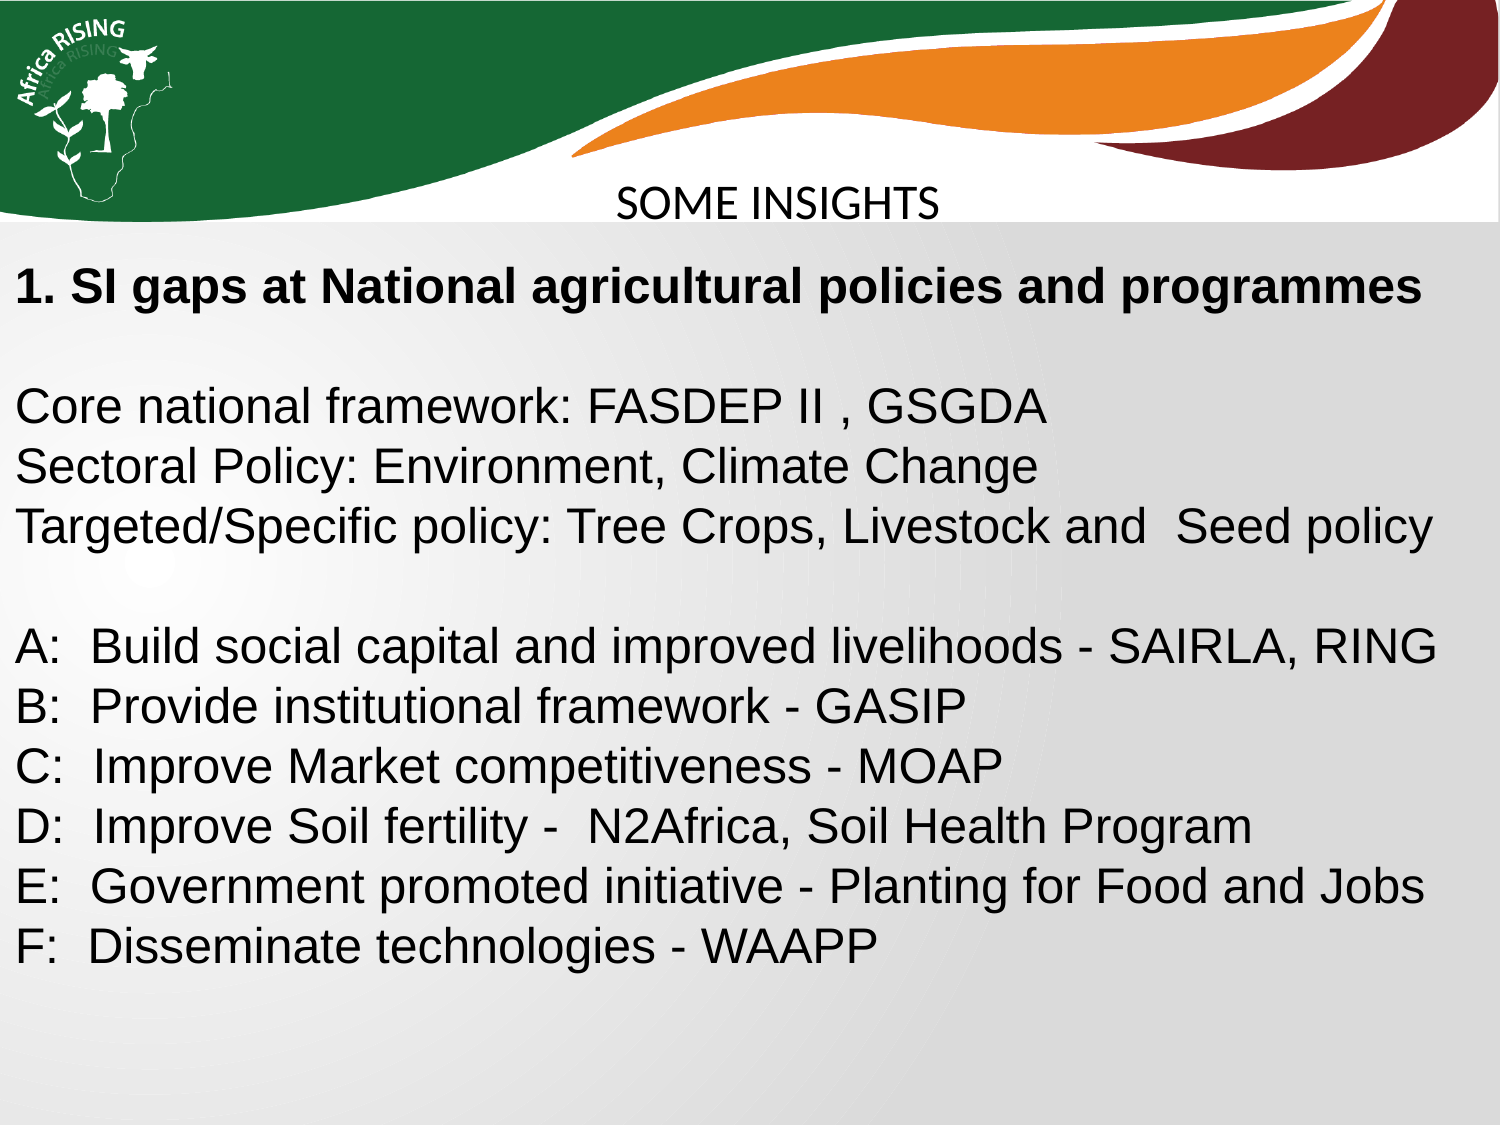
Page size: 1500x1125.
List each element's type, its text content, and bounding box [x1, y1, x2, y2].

list SOME INSIGHTS [437, 162, 1100, 246]
text_box 1. SI gaps at National agricultural policies and programmes Core national framework: FASDEP II , GSGDA Sectoral Policy: Environment, Climate Change Targeted/Specific policy: Tree Crops, Livestock and Seed policy A: Build social capital and improved livelihoods - SAIRLA, RING B: Provide institutional framework - GASIP C: Improve Market competitiveness - MOAP D: Improve Soil fertility - N2Africa, Soil Health Program E: Government promoted initiative - Planting for Food and Jobs F: Disseminate technologies - WAAPP [0, 246, 1500, 1125]
picture [0, 0, 1499, 222]
